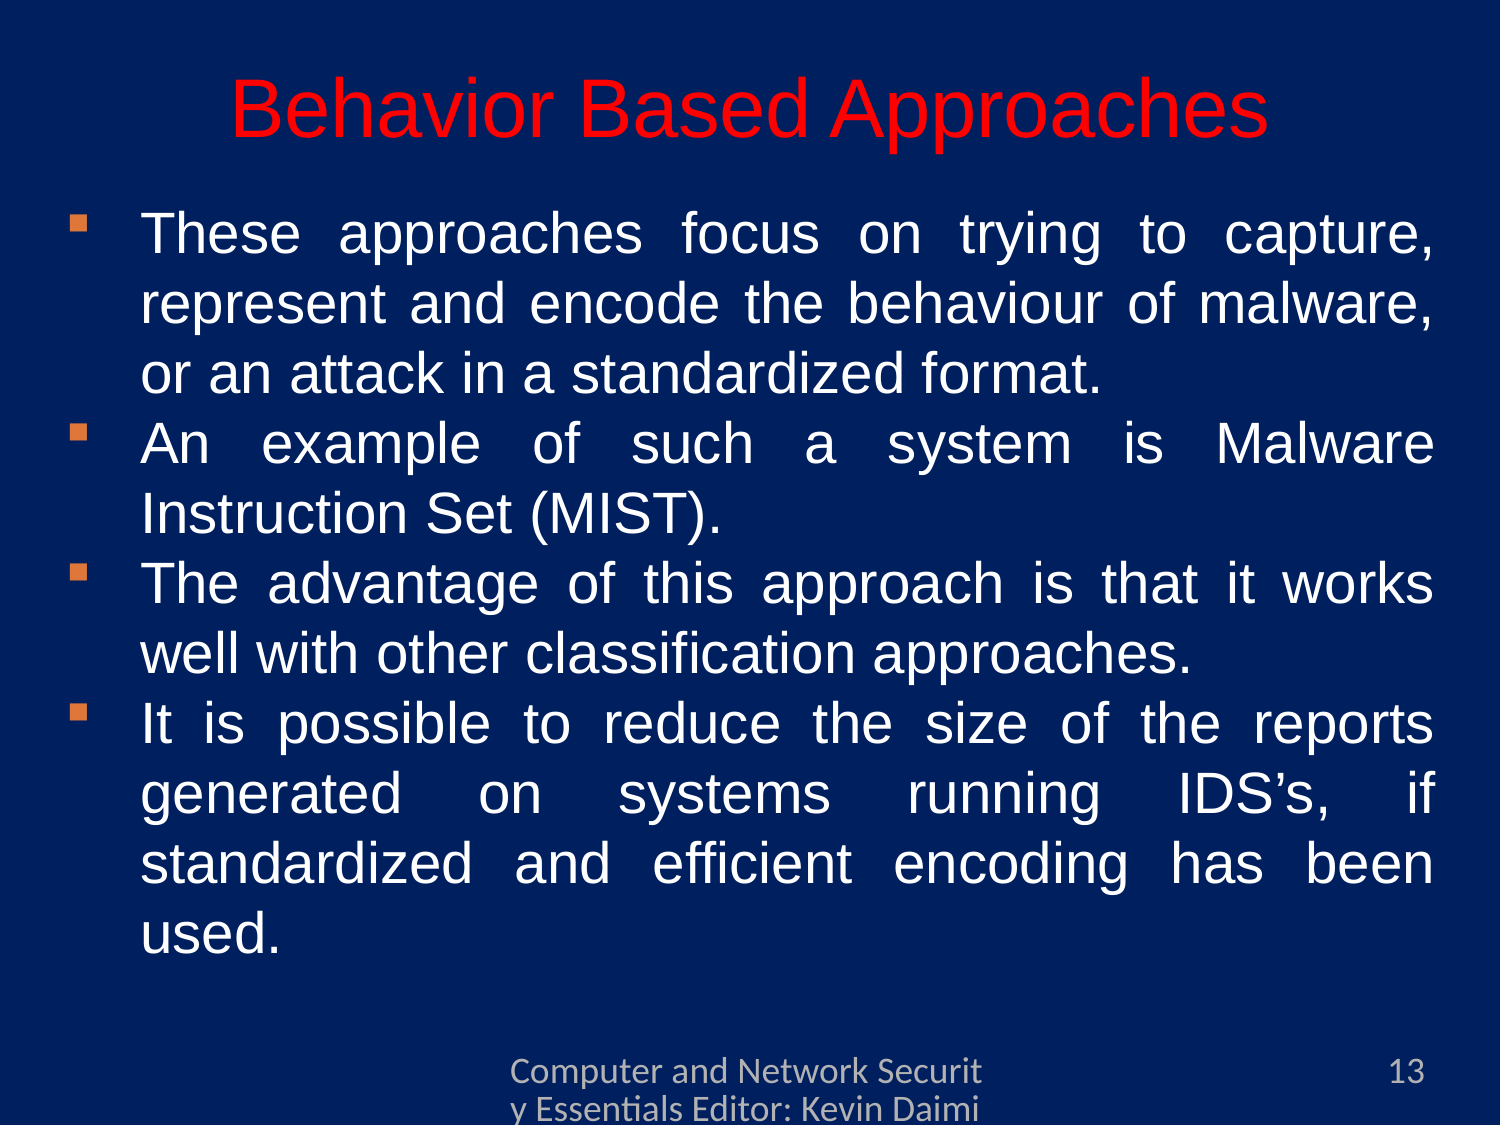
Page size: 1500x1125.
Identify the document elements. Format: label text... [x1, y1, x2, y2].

slide_number 13 [1080, 1046, 1425, 1103]
list These approaches focus on trying to capture, represent and encode the behaviour of malware, or an attack in a standardized format. An example of such a system is Malware Instruction Set (MIST). The advantage of this approach is that it works well with other classification approaches. It is possible to reduce the size of the reports generated on systems running IDS’s, if standardized and efficient encoding has been used. [62, 195, 1437, 973]
footer Computer and Network Security Essentials Editor: Kevin Daimi Associate Editors: Guillermo Francia, Levent Ertaul, Luis H. Encinas, Eman El-Sheikh Published by Springer [510, 1046, 990, 1103]
title Behavior Based Approaches [44, 53, 1456, 155]
